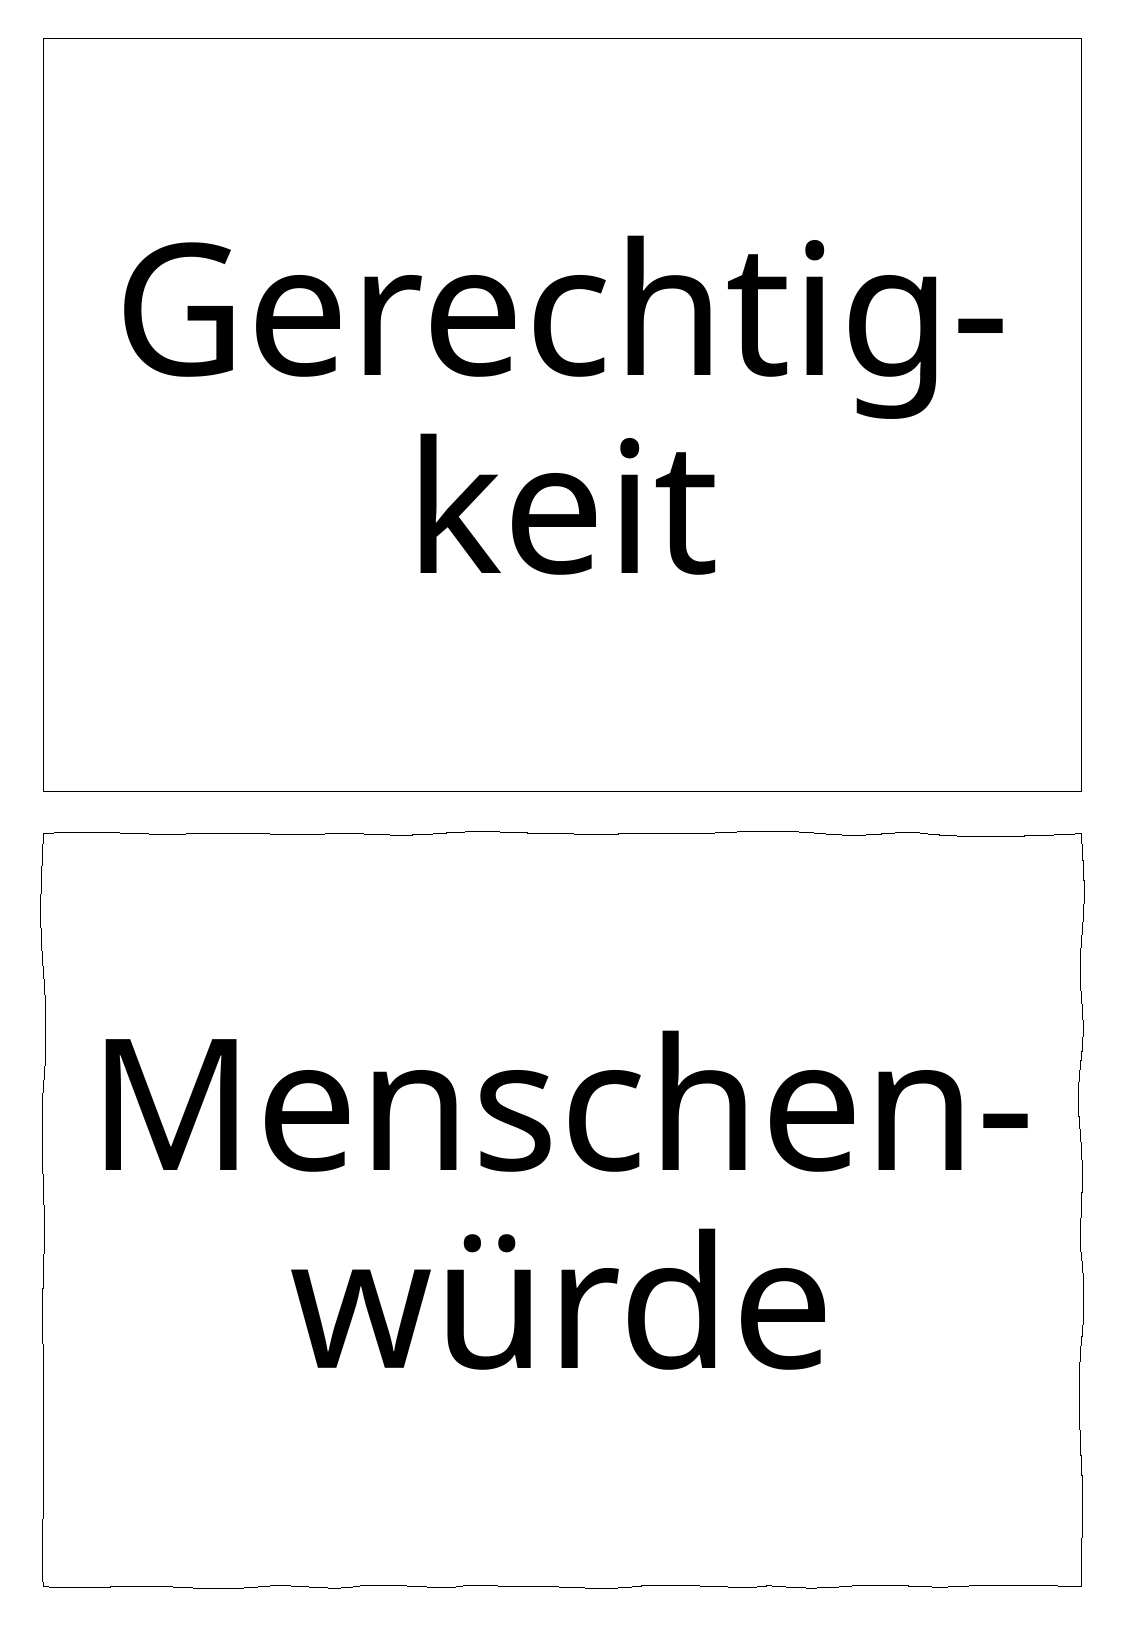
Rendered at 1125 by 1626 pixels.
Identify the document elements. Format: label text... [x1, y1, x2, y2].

title Gerechtig-keit [43, 38, 1082, 792]
text_box Menschen-würde [40, 830, 1085, 1590]
